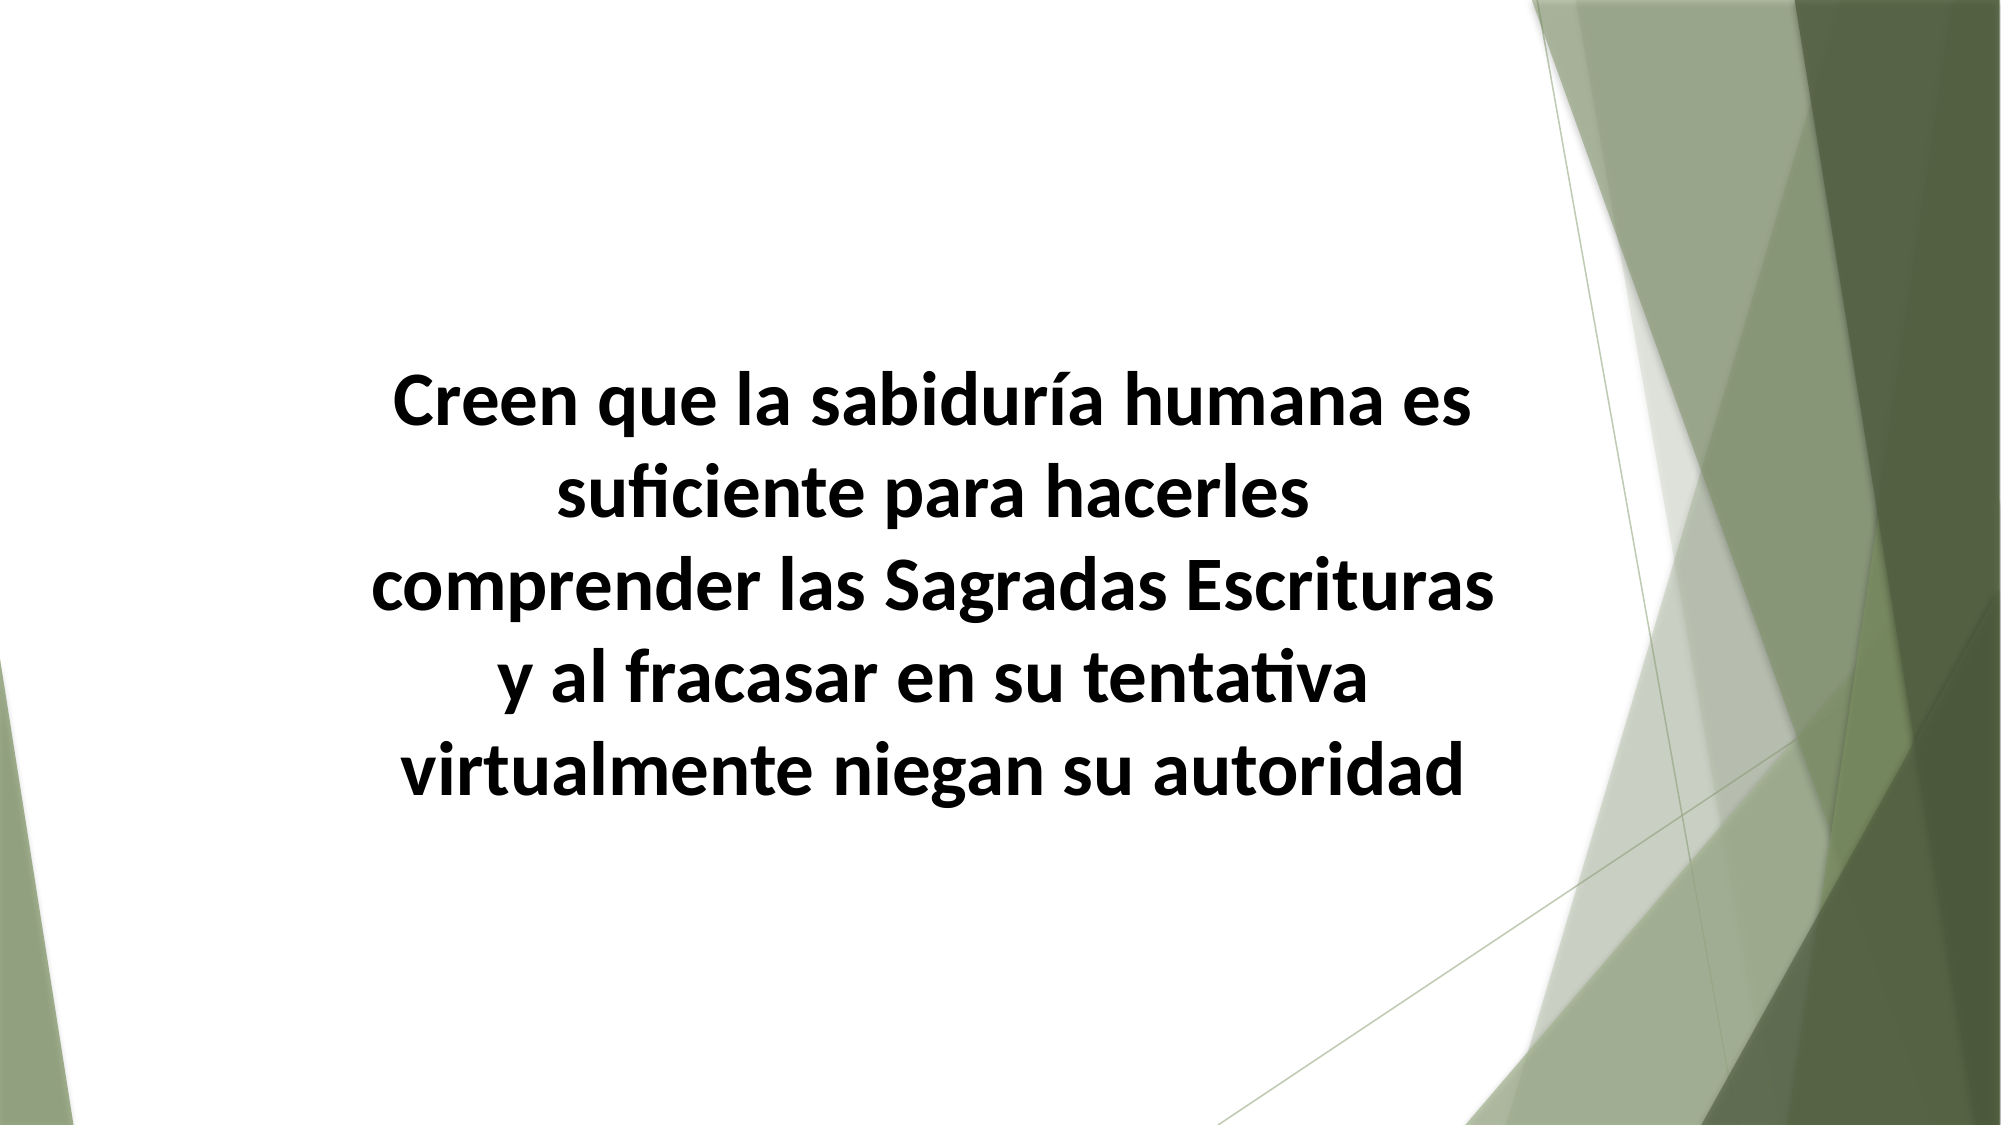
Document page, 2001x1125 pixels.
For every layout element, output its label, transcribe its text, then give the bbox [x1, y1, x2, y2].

text_box Creen que la sabiduría humana es suficiente para hacerles comprender las Sagradas Escrituras y al fracasar en su tentativa virtualmente niegan su autoridad [352, 340, 1515, 819]
